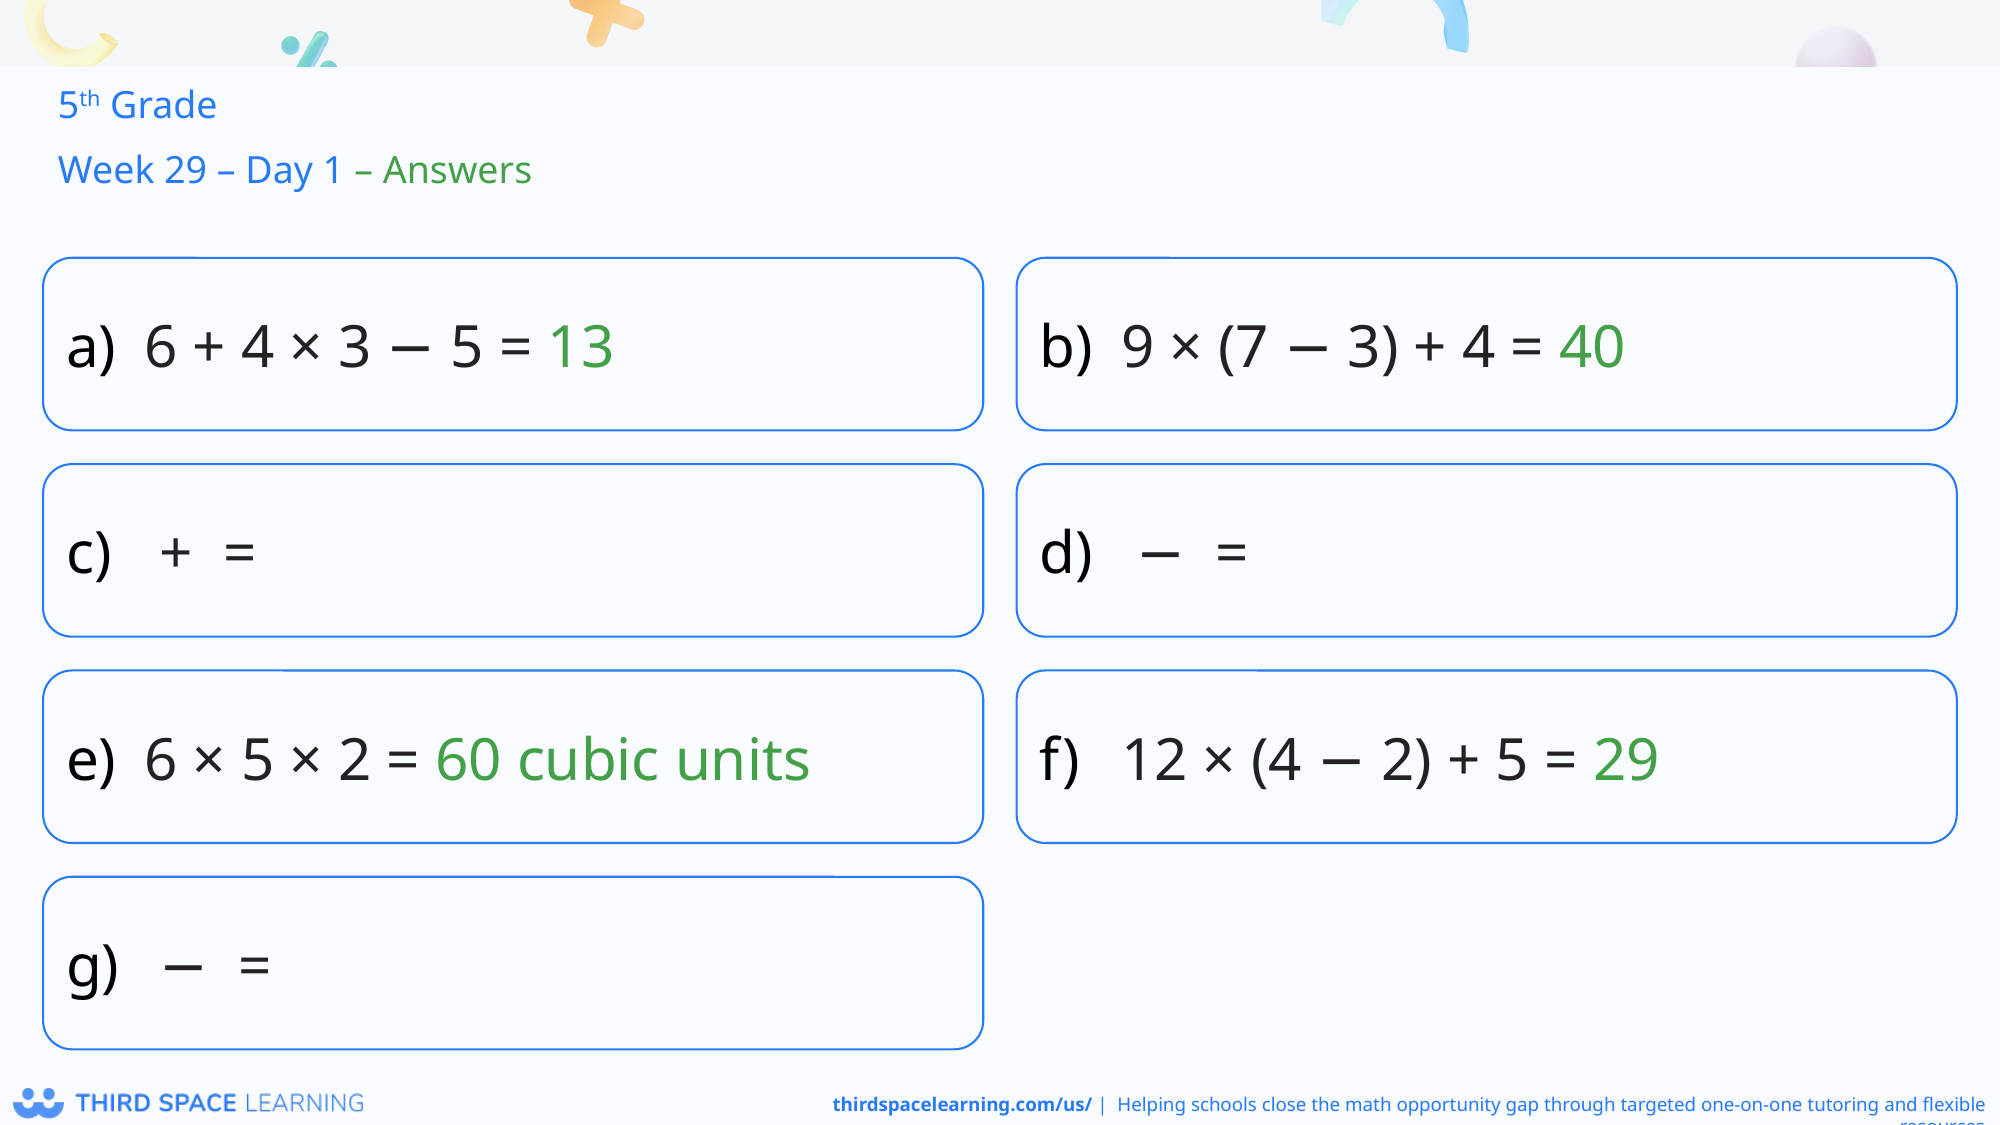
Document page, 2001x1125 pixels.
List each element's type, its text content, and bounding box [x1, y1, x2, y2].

picture [13, 1088, 365, 1119]
list 9 × (7 − 3) + 4 = 40 [1106, 272, 1939, 416]
list 6 × 5 × 2 = 60 cubic units [129, 684, 962, 829]
picture [0, 0, 2000, 67]
list 6 + 4 × 3 − 5 = 13 [129, 272, 962, 416]
list 12 × (4 − 2) + 5 = 29 [1106, 684, 1939, 829]
text_box 5th Grade Week 29 – Day 1 – Answers [43, 73, 705, 212]
